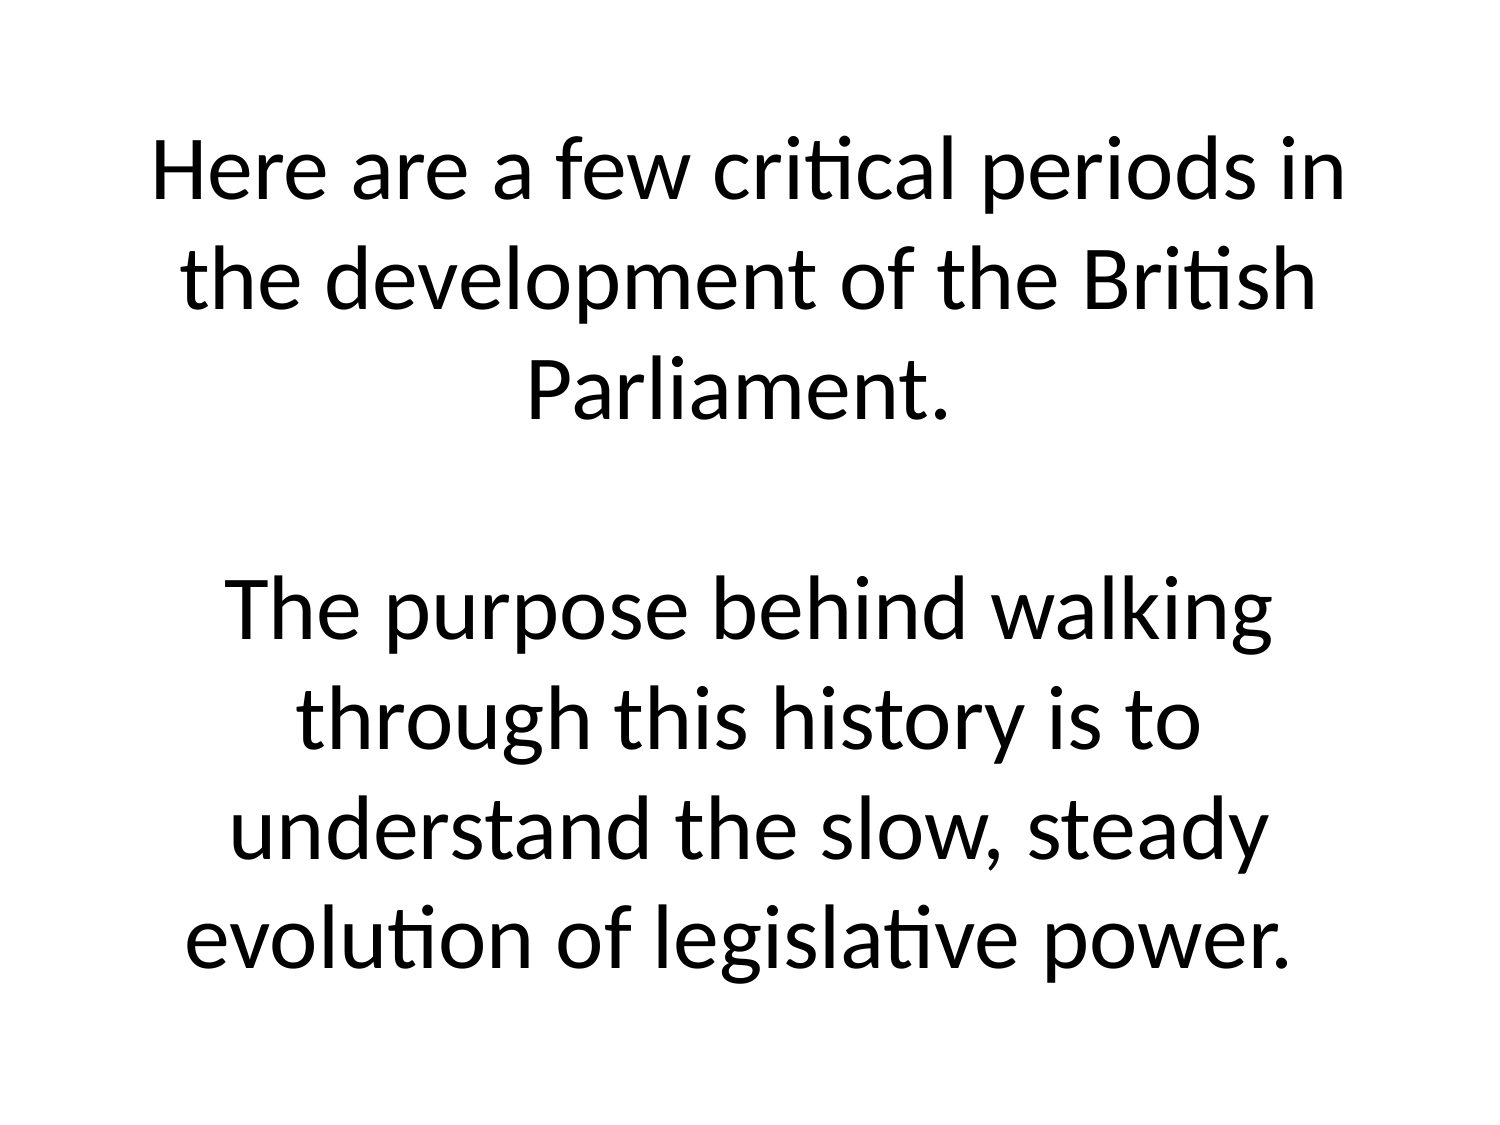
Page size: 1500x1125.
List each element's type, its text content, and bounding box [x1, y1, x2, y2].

title Here are a few critical periods in the development of the British Parliament. The purpose behind walking through this history is to understand the slow, steady evolution of legislative power. [74, 44, 1426, 1051]
